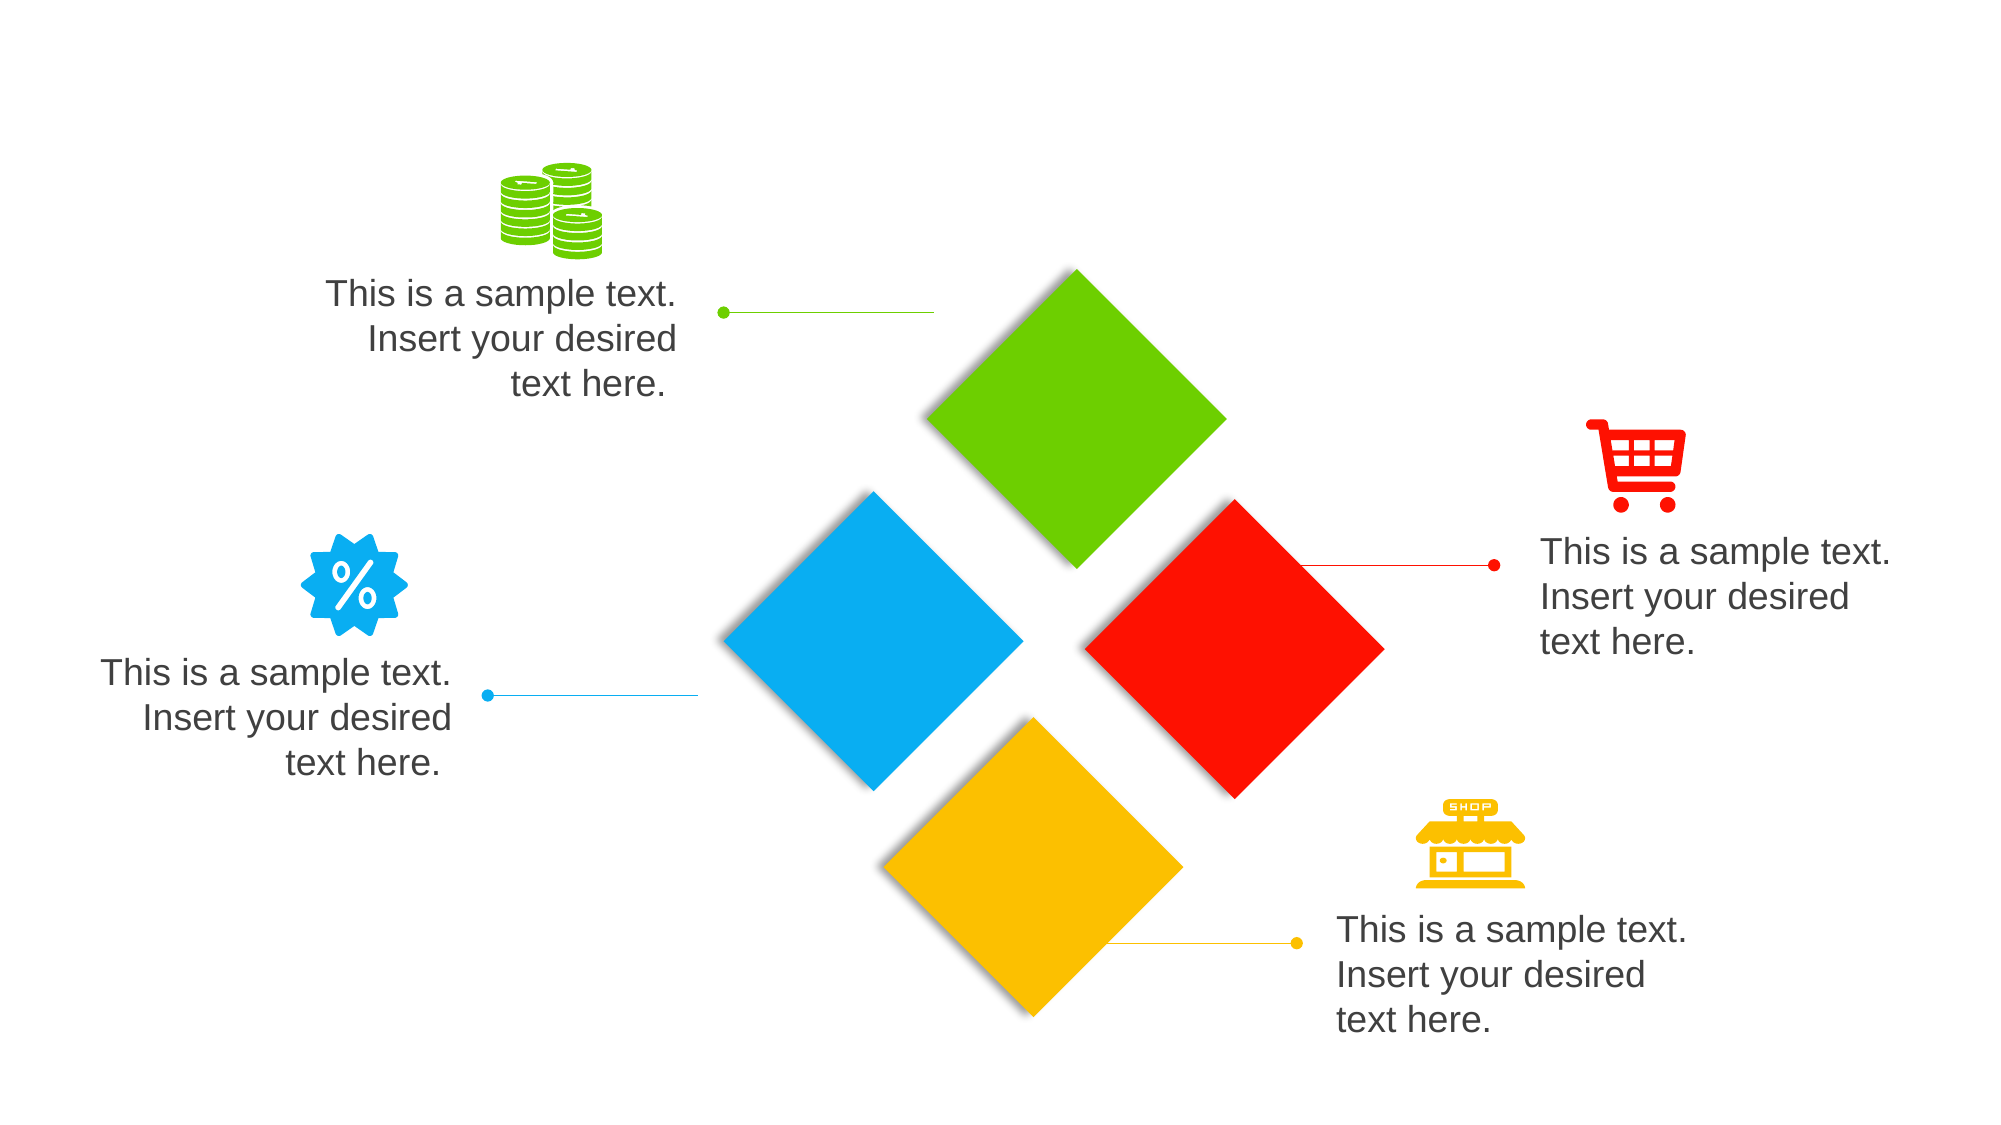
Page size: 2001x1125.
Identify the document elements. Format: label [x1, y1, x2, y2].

text_box [59, 533, 467, 792]
text_box [1321, 799, 1729, 1050]
text_box [1525, 419, 1933, 672]
text_box [1083, 497, 1387, 801]
text_box [301, 162, 692, 414]
text_box [882, 715, 1185, 1019]
text_box [925, 267, 1229, 571]
text_box [722, 489, 1026, 793]
